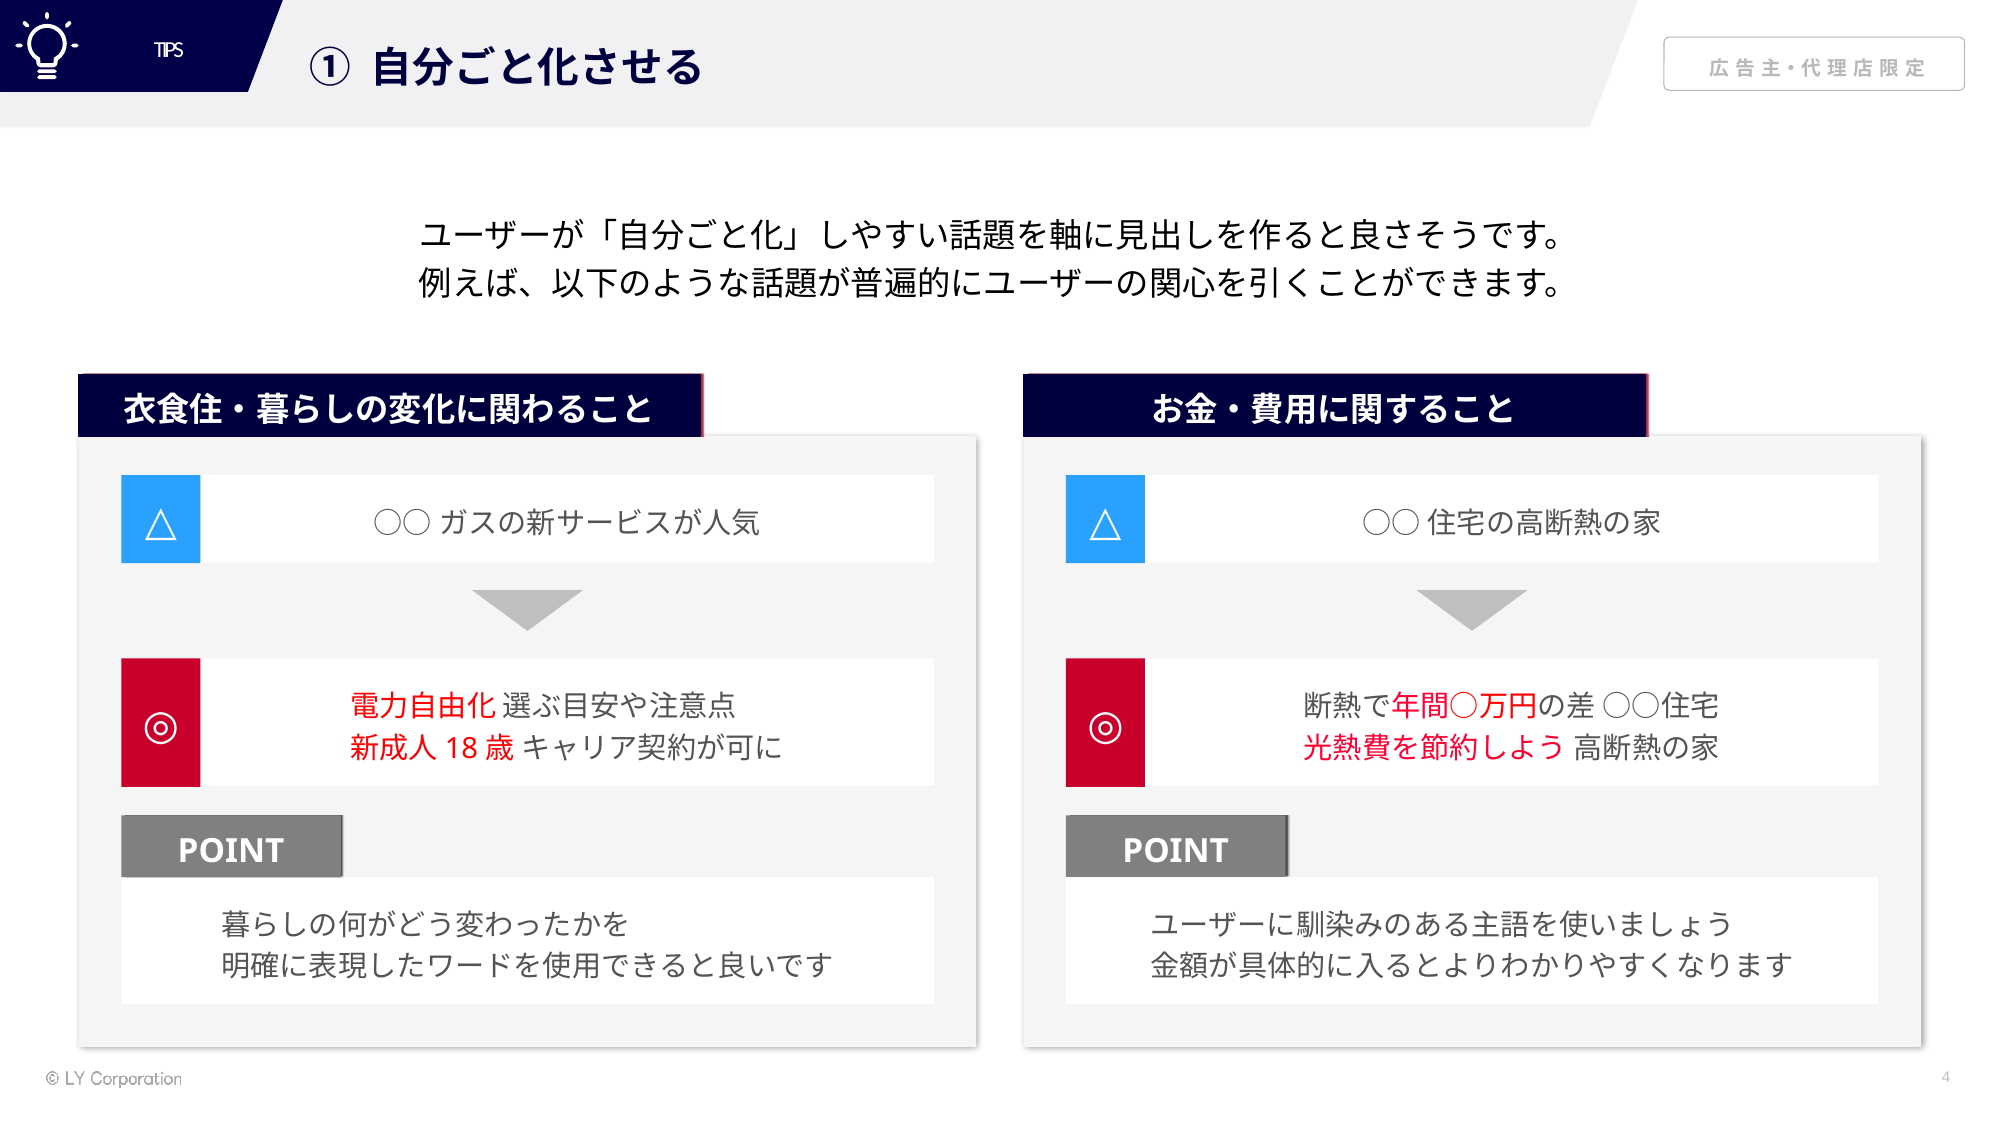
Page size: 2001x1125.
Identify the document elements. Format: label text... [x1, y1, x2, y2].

text_box ◎ [121, 658, 201, 787]
text_box [1416, 590, 1528, 631]
text_box [471, 590, 584, 631]
text_box △ [121, 475, 201, 564]
text_box ユーザーが「自分ごと化」しやすい話題を軸に見出しを作ると良さそうです。 例えば、以下のような話題が普遍的にユーザーの関心を引くことができます。 [76, 206, 1922, 302]
text_box △ [1065, 475, 1145, 564]
text_box POINT [121, 815, 341, 878]
text_box ○○住宅の高断熱の家 [1145, 475, 1879, 563]
picture [46, 1071, 181, 1088]
text_box ◎ [1065, 658, 1145, 787]
text_box お金・費用に関すること [1023, 374, 1646, 436]
text_box 断熱で年間○万円の差 ○○住宅 光熱費を節約しよう 高断熱の家 [1145, 658, 1879, 786]
text_box 衣食住・暮らしの変化に関わること [78, 374, 700, 436]
text_box POINT [1065, 815, 1286, 877]
text_box [1023, 435, 1922, 1047]
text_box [15, 11, 79, 80]
list TIPS [97, 13, 240, 81]
list ① 自分ごと化させる [309, 41, 1645, 97]
text_box 電力自由化 選ぶ目安や注意点 新成人18歳 キャリア契約が可に [201, 658, 935, 786]
text_box ○○ガスの新サービスが人気 [201, 475, 935, 563]
text_box [78, 435, 977, 1047]
text_box 暮らしの何がどう変わったかを 明確に表現したワードを使用できると良いです [121, 877, 934, 1005]
text_box ユーザーに馴染みのある主語を使いましょう 金額が具体的に入るとよりわかりやすくなります [1065, 877, 1879, 1005]
